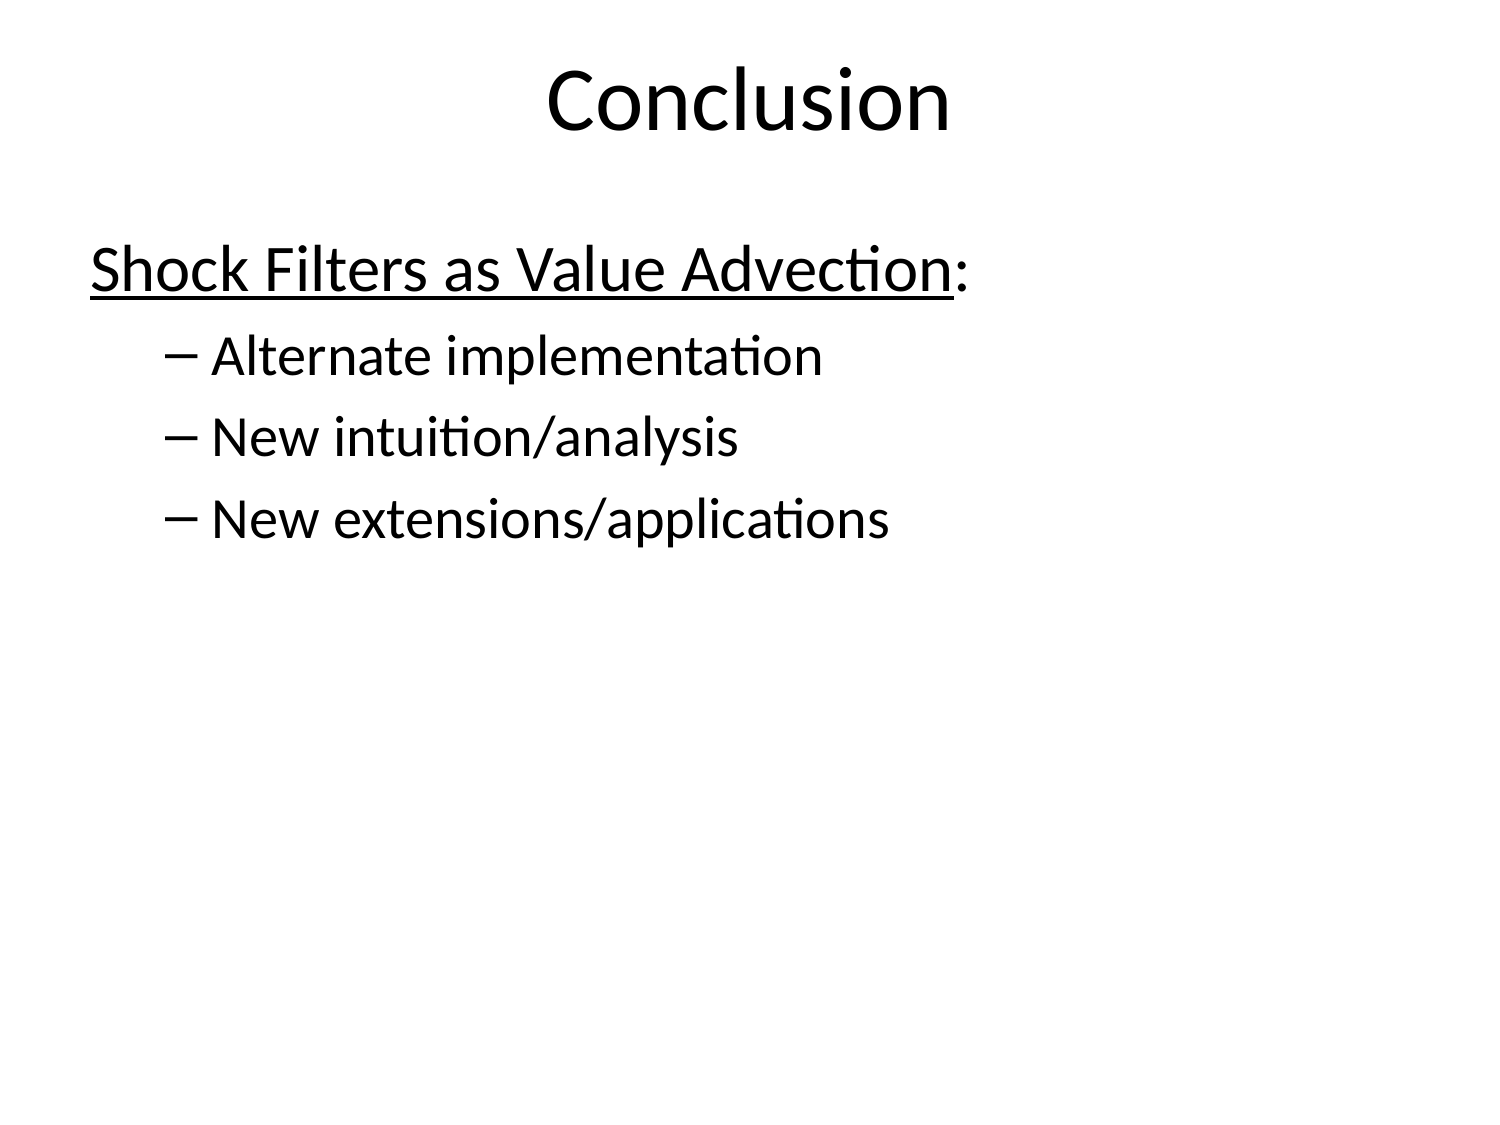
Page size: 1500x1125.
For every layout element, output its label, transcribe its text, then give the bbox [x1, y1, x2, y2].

title Conclusion [75, 0, 1425, 188]
list Shock Filters as Value Advection: Alternate implementation New intuition/analysis New extensions/applications [75, 217, 1425, 1125]
